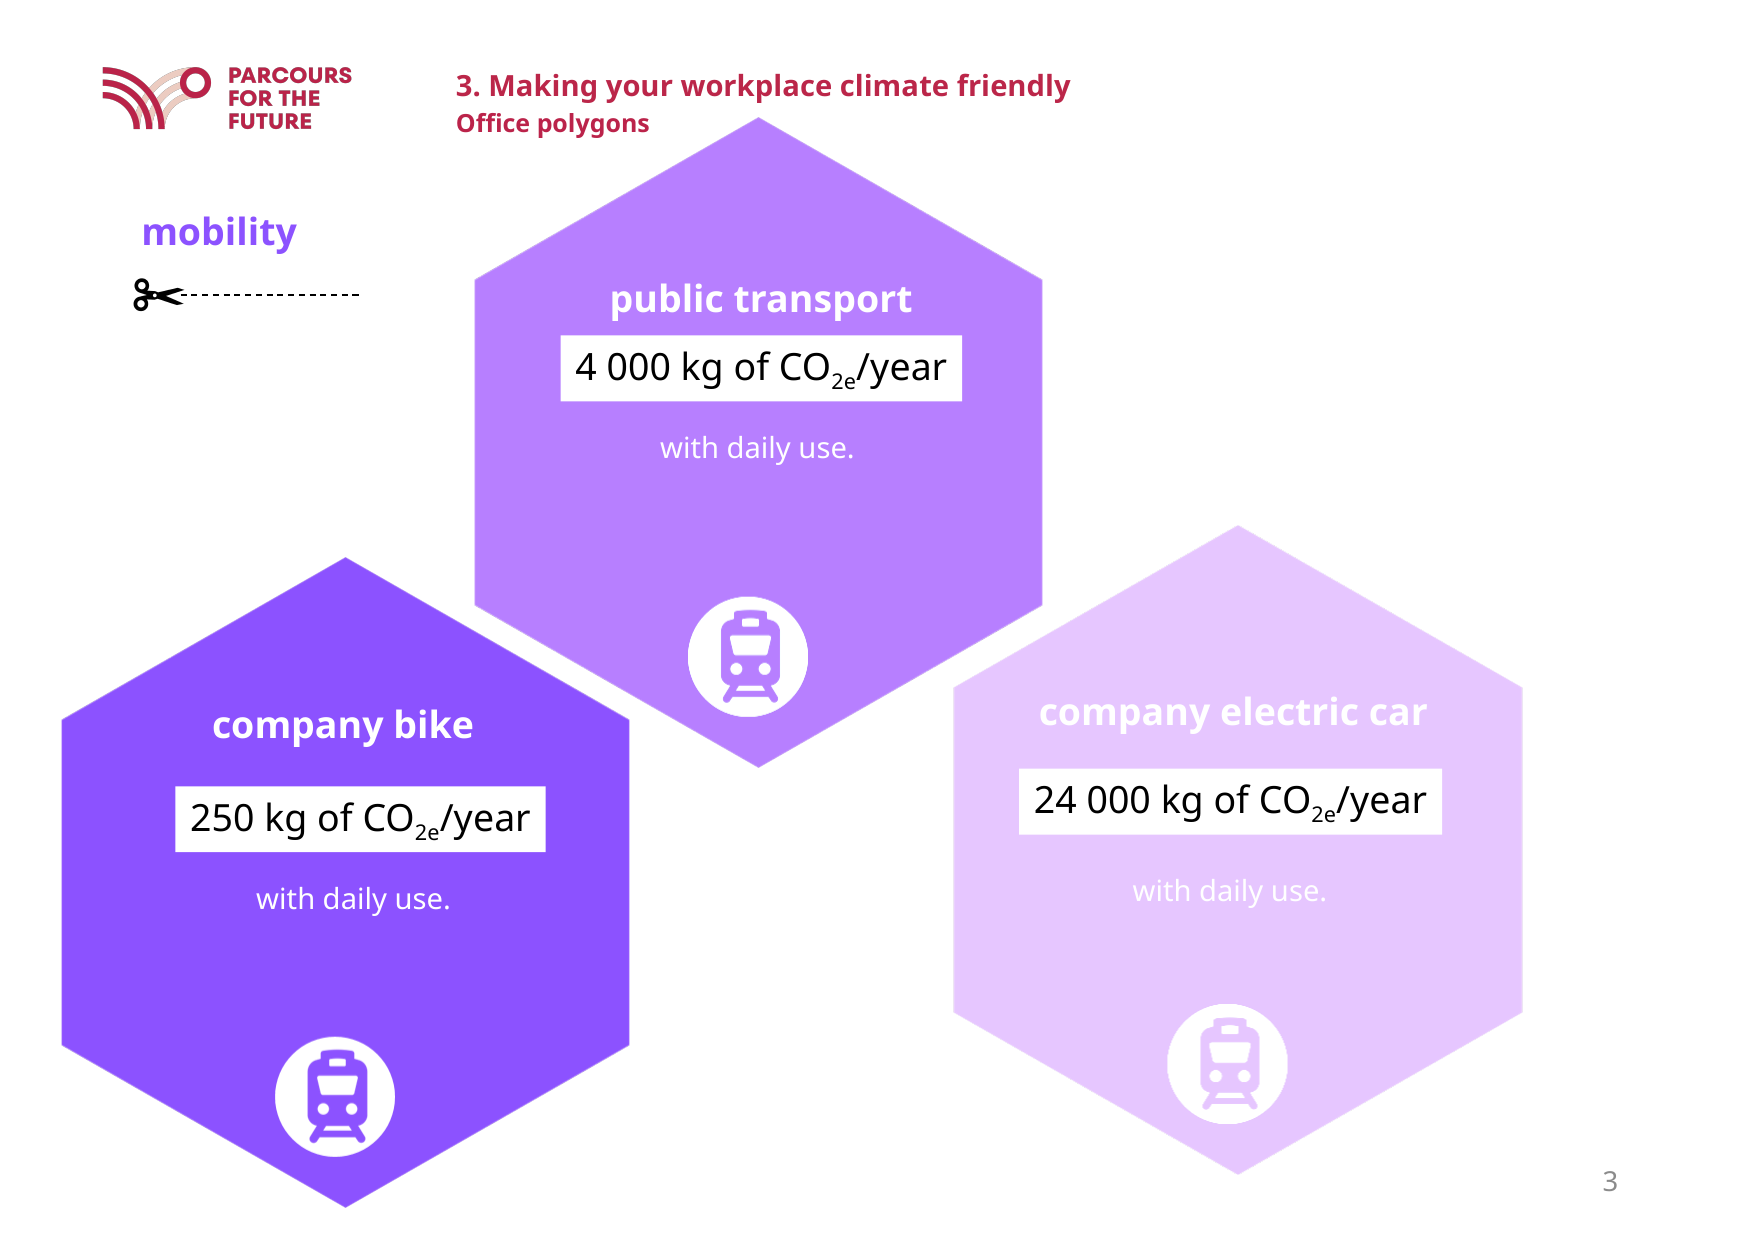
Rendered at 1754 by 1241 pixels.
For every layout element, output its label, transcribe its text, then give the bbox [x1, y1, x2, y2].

picture [0, 33, 1644, 1241]
text_box mobility [126, 200, 312, 261]
picture [116, 254, 197, 336]
